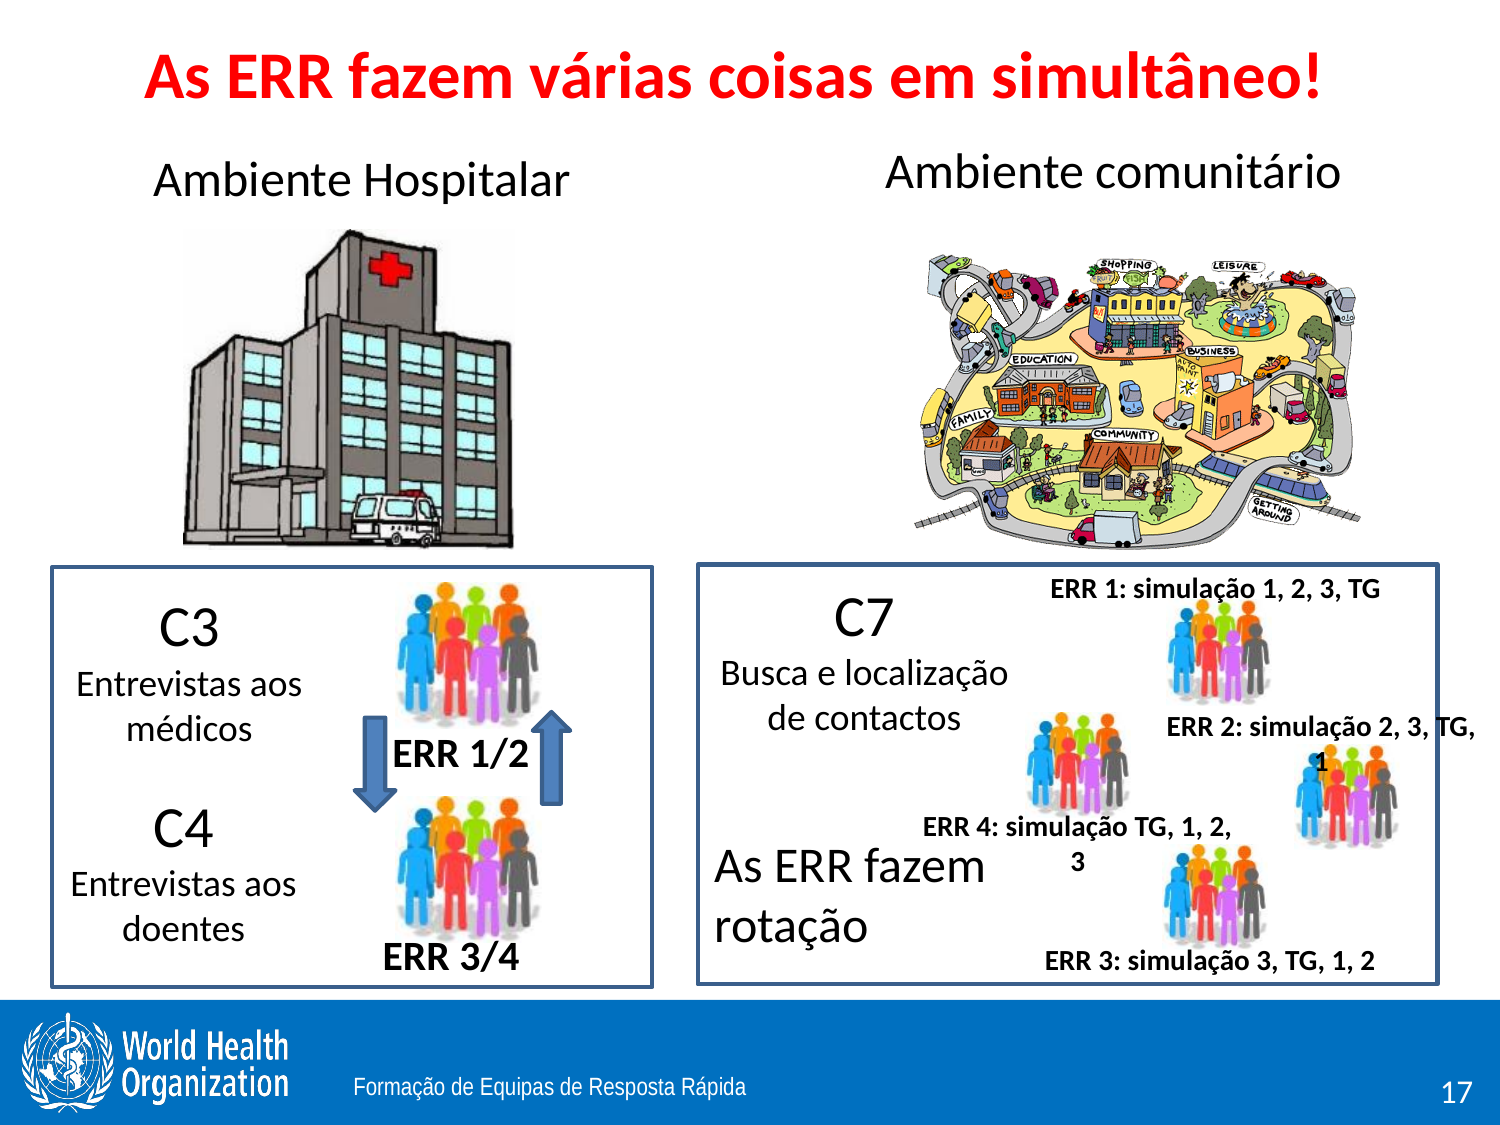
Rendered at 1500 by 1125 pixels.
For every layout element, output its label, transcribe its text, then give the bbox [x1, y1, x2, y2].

picture [21, 1012, 288, 1113]
picture [1294, 744, 1401, 851]
text_box ERR 3: simulação 3, TG, 1, 2 [1029, 933, 1392, 984]
text_box As ERR fazem várias coisas em simultâneo! [0, 24, 1500, 119]
text_box Ambiente comunitário [837, 130, 1391, 206]
picture [395, 796, 542, 944]
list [183, 229, 515, 551]
picture [914, 254, 1361, 551]
text_box ERR 4: simulação TG, 1, 2, 3 [899, 799, 1256, 885]
text_box [50, 565, 654, 989]
picture [1162, 844, 1269, 951]
picture [395, 582, 542, 729]
text_box ERR 2: simulação 2, 3, TG, 1 [1146, 699, 1496, 785]
picture [1024, 712, 1131, 819]
picture [1166, 599, 1273, 706]
text_box [696, 562, 1440, 986]
text_box Ambiente Hospitalar [125, 139, 600, 214]
